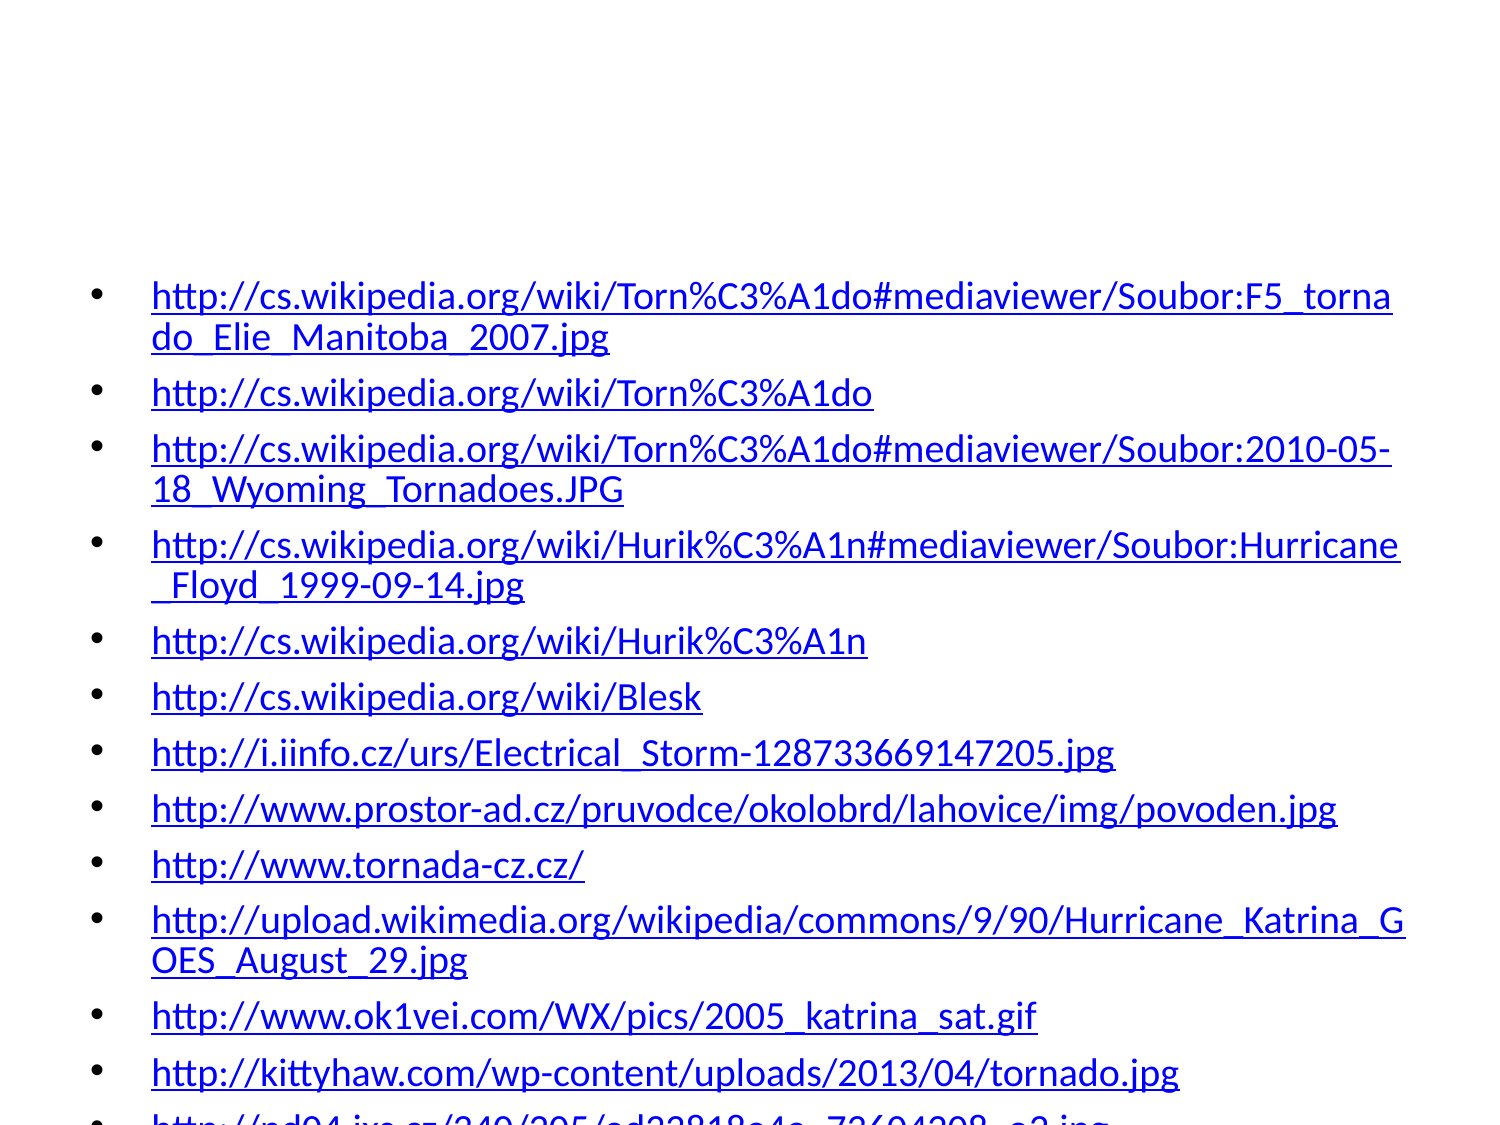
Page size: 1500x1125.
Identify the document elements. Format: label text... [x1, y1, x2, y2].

list http://cs.wikipedia.org/wiki/Torn%C3%A1do#mediaviewer/Soubor:F5_tornado_Elie_Manitoba_2007.jpg http://cs.wikipedia.org/wiki/Torn%C3%A1do http://cs.wikipedia.org/wiki/Torn%C3%A1do#mediaviewer/Soubor:2010-05-18_Wyoming_Tornadoes.JPG http://cs.wikipedia.org/wiki/Hurik%C3%A1n#mediaviewer/Soubor:Hurricane_Floyd_1999-09-14.jpg http://cs.wikipedia.org/wiki/Hurik%C3%A1n http://cs.wikipedia.org/wiki/Blesk http://i.iinfo.cz/urs/Electrical_Storm-128733669147205.jpg http://www.prostor-ad.cz/pruvodce/okolobrd/lahovice/img/povoden.jpg http://www.tornada-cz.cz/ http://upload.wikimedia.org/wikipedia/commons/9/90/Hurricane_Katrina_GOES_August_29.jpg http://www.ok1vei.com/WX/pics/2005_katrina_sat.gif http://kittyhaw.com/wp-content/uploads/2013/04/tornado.jpg http://nd04.jxs.cz/340/205/ed33818e4e_73604208_o2.jpg [75, 262, 1425, 1005]
